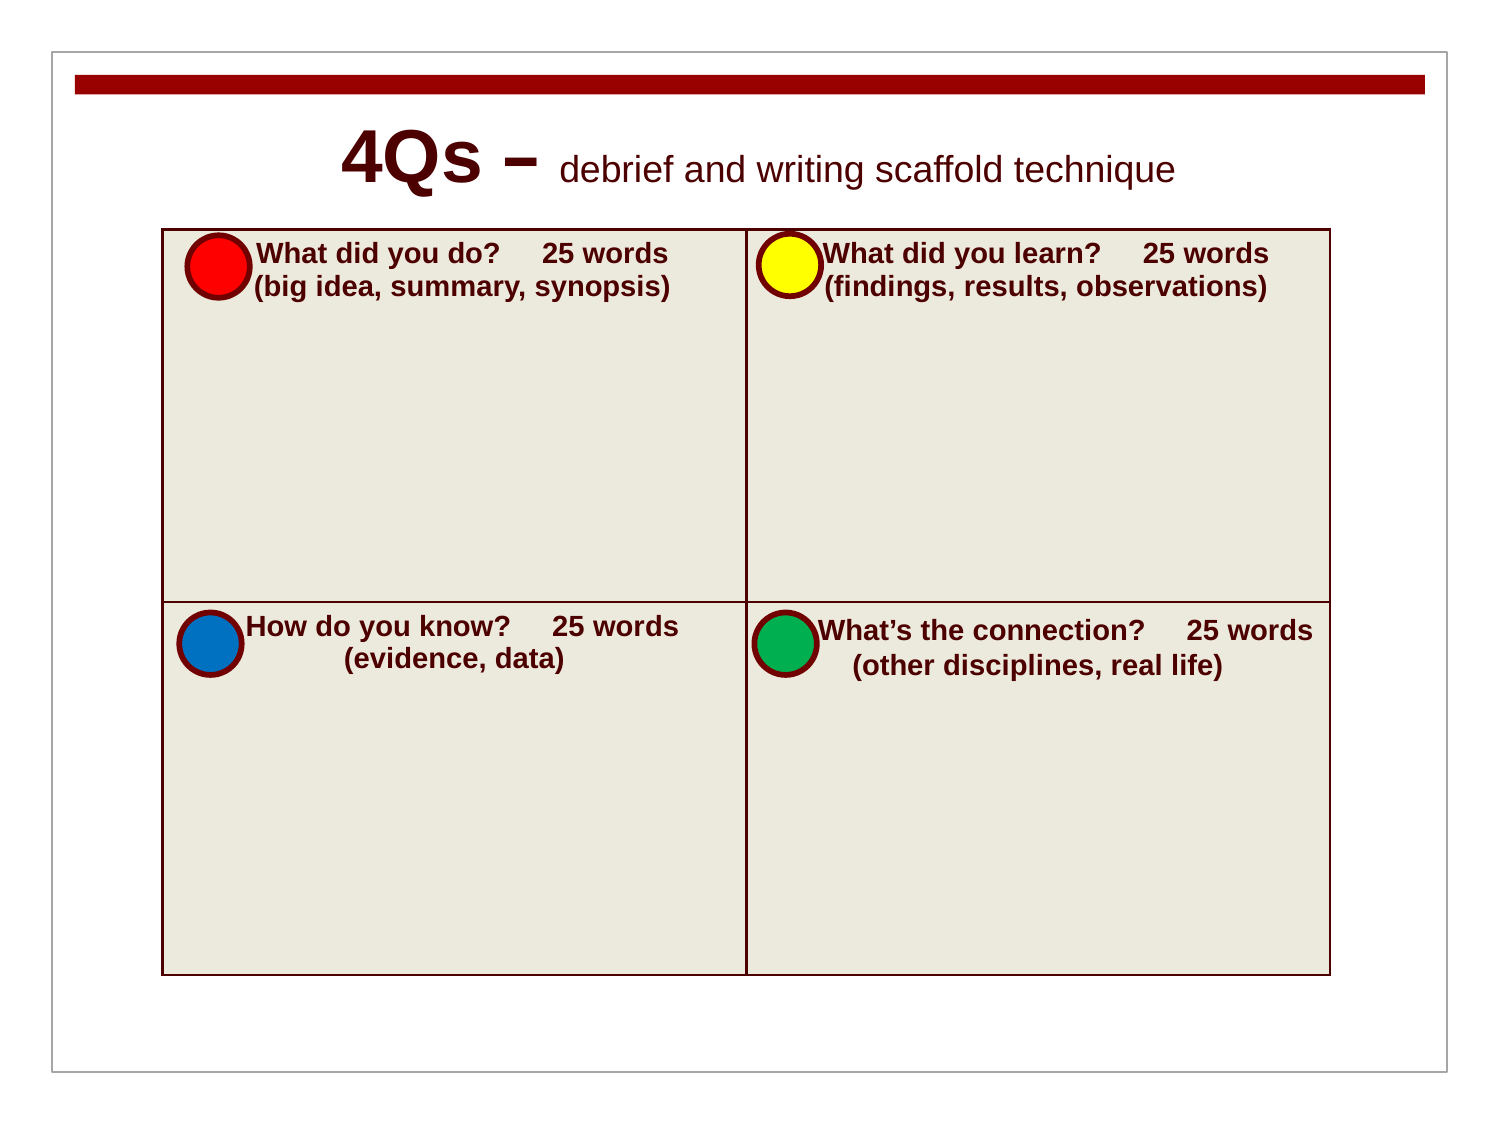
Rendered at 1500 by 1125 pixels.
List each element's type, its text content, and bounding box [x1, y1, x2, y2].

text_box [751, 609, 820, 678]
table_cell How do you know? 25 words (evidence, data) [164, 603, 745, 974]
text_box Present/Reflect [118, 0, 700, 65]
text_box [176, 609, 245, 678]
table_cell What’s the connection? 25 words (other disciplines, real life) [748, 603, 1329, 974]
text_box [184, 232, 253, 301]
text_box 4Qs – debrief and writing scaffold technique [187, 99, 1330, 225]
table_header What did you do? 25 words (big idea, summary, synopsis) [164, 231, 745, 601]
text_box [755, 230, 825, 300]
table_header What did you learn? 25 words (findings, results, observations) [748, 231, 1329, 601]
